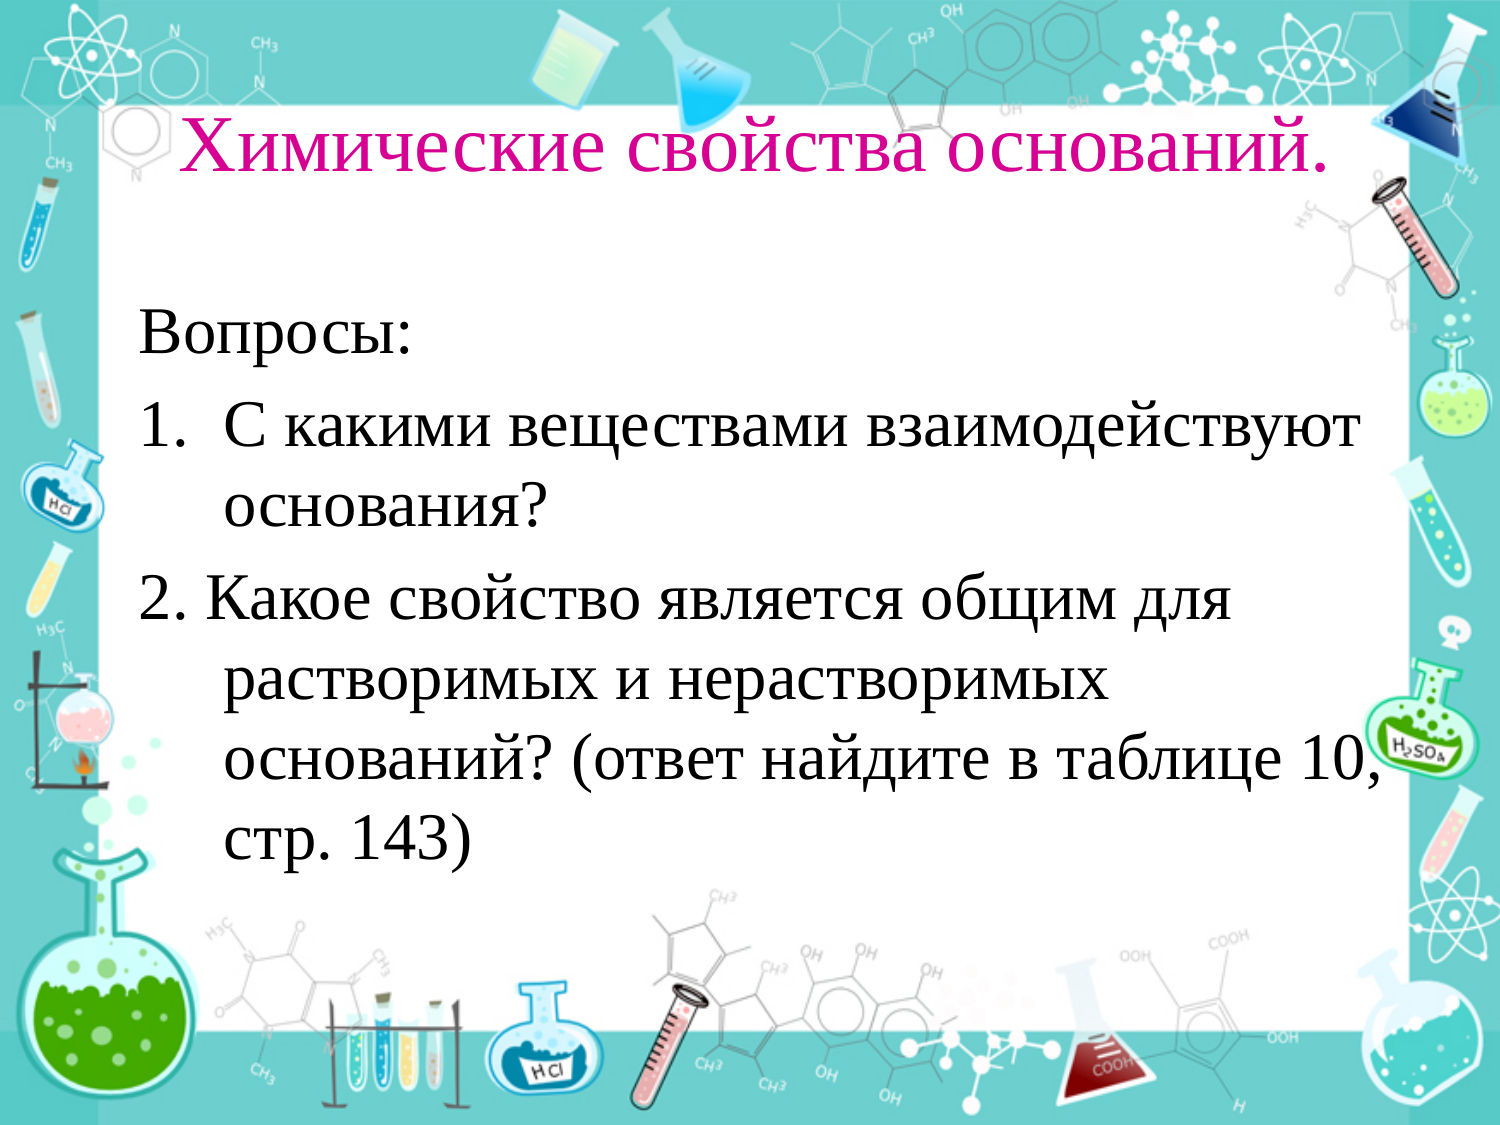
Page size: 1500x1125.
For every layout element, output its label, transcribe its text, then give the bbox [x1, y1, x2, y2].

picture [0, 0, 1500, 1125]
title Химические свойства оснований. [105, 45, 1407, 233]
list Вопросы: С какими веществами взаимодействуют основания? 2. Какое свойство является общим для растворимых и нерастворимых оснований? (ответ найдите в таблице 10, стр. 143) [123, 278, 1413, 1022]
